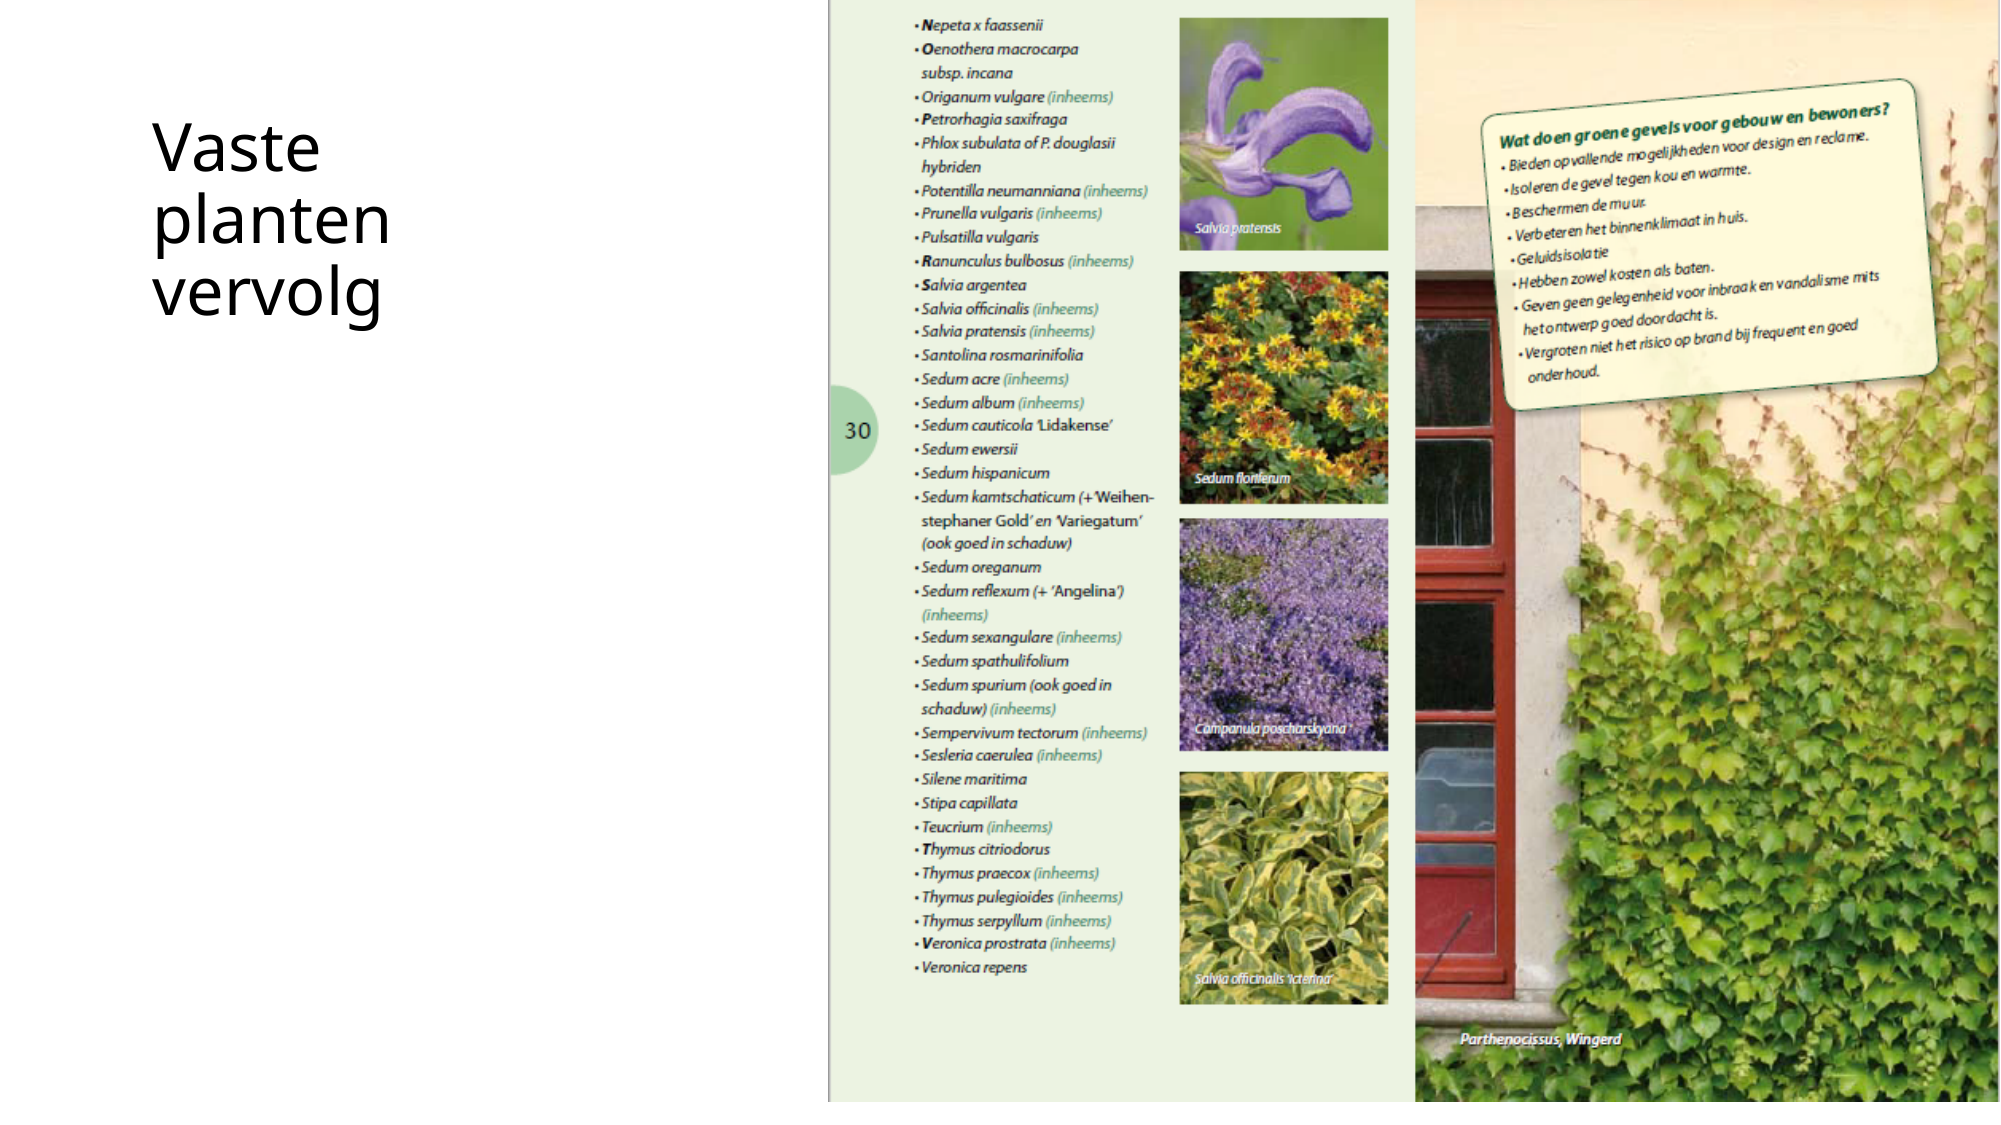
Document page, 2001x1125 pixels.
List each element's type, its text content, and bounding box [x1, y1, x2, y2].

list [828, 0, 2000, 1102]
title Vaste planten vervolg [137, 75, 783, 338]
